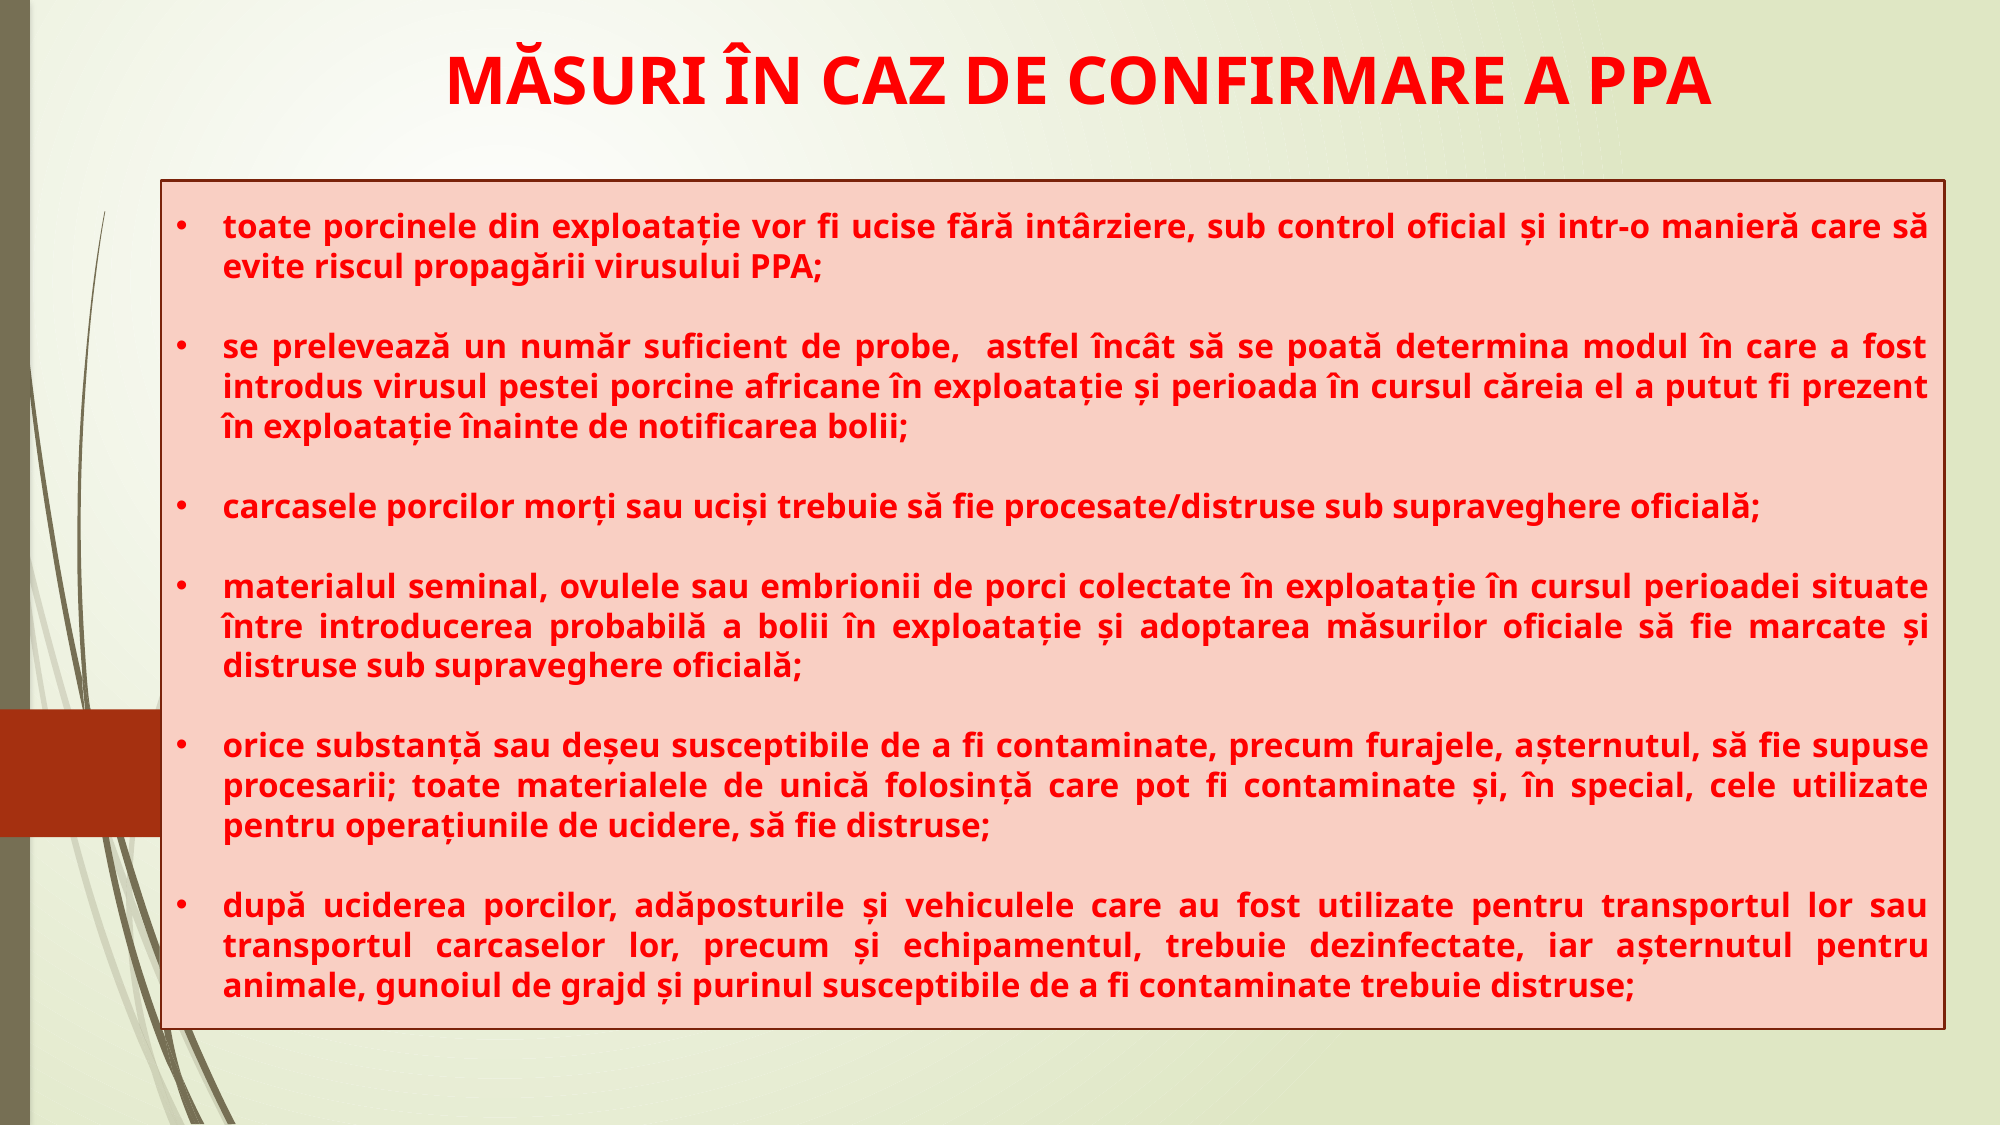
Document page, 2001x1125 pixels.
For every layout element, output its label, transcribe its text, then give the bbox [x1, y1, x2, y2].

text_box toate porcinele din exploataţie vor fi ucise fără intârziere, sub control oficial şi intr-o manieră care să evite riscul propagării virusului PPA; se prelevează un număr suficient de probe, astfel încât să se poată determina modul în care a fost introdus virusul pestei porcine africane în exploataţie şi perioada în cursul căreia el a putut fi prezent în exploataţie înainte de notificarea bolii; carcasele porcilor morţi sau ucişi trebuie să fie procesate/distruse sub supraveghere oficială; materialul seminal, ovulele sau embrionii de porci colectate în exploataţie în cursul perioadei situate între introducerea probabilă a bolii în exploataţie şi adoptarea măsurilor oficiale să fie marcate şi distruse sub supraveghere oficială; orice substanţă sau deşeu susceptibile de a fi contaminate, precum furajele, aşternutul, să fie supuse procesarii; toate materialele de unică folosinţă care pot fi contaminate şi, în special, cele utilizate pentru operaţiunile de ucidere, să fie distruse; după uciderea porcilor, adăposturile şi vehiculele care au fost utilizate pentru transportul lor sau transportul carcaselor lor, precum şi echipamentul, trebuie dezinfectate, iar aşternutul pentru animale, gunoiul de grajd şi purinul susceptibile de a fi contaminate trebuie distruse; [160, 179, 1946, 1030]
title MĂSURI ÎN CAZ DE CONFIRMARE A PPA [414, 12, 1743, 125]
